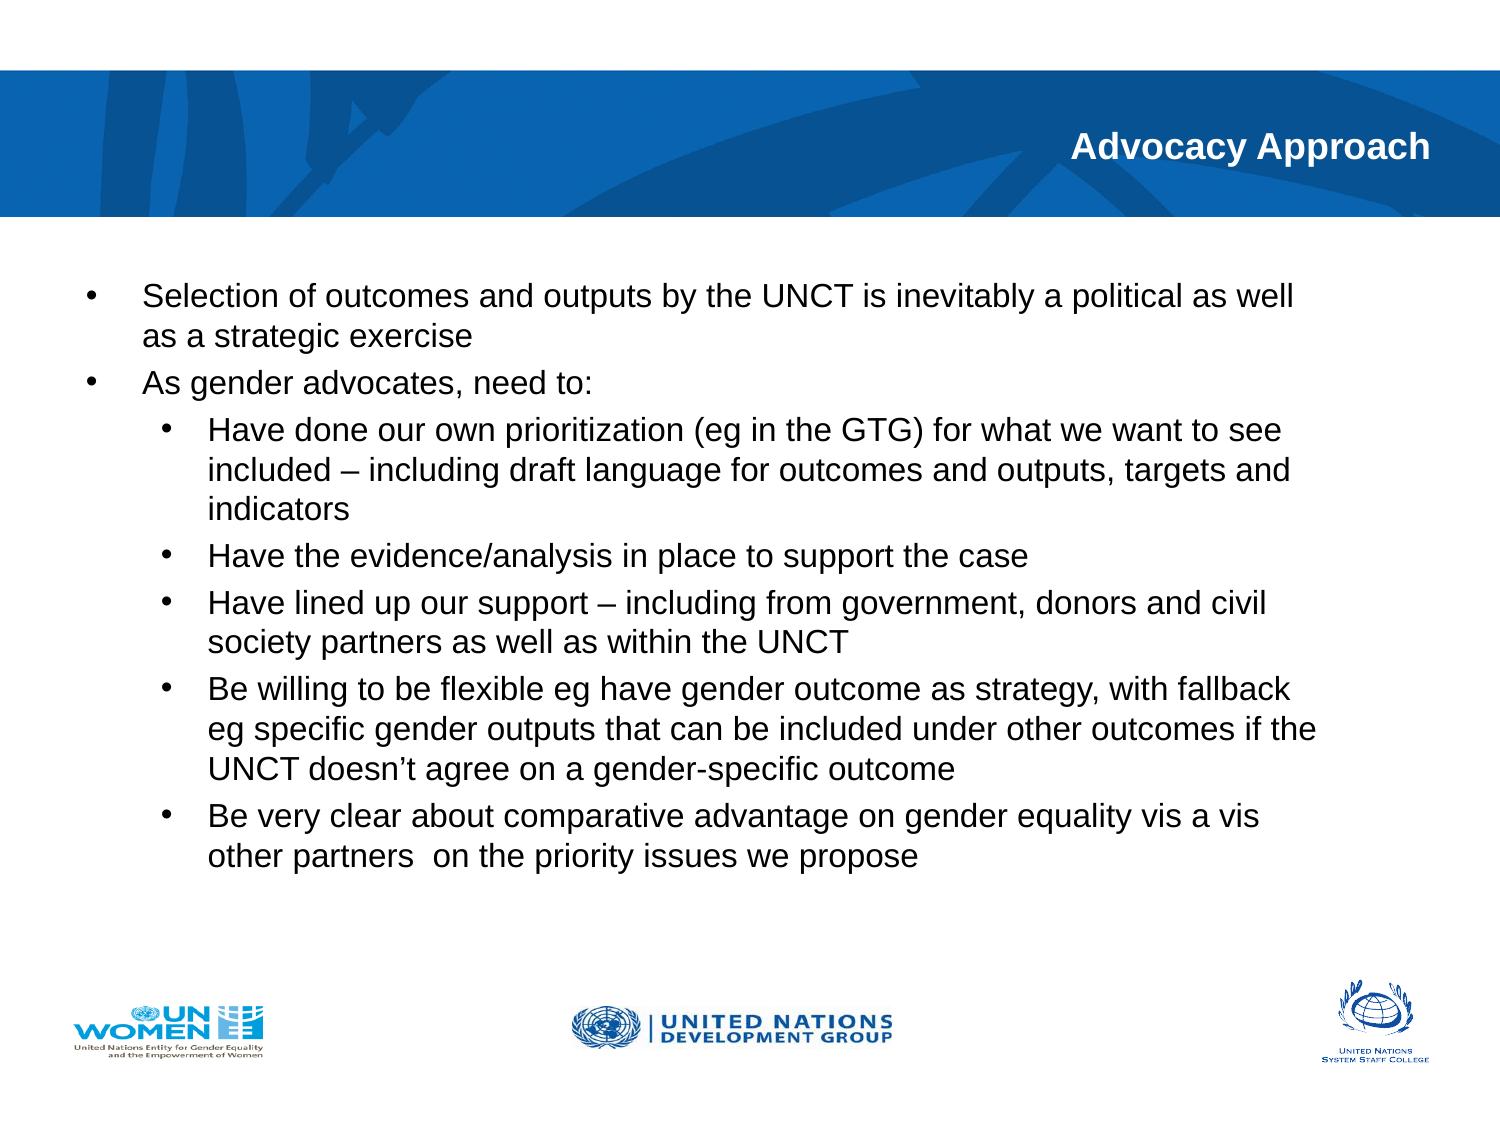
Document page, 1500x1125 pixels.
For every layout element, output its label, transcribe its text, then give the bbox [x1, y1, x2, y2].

list Selection of outcomes and outputs by the UNCT is inevitably a political as well as a strategic exercise As gender advocates, need to: Have done our own prioritization (eg in the GTG) for what we want to see included – including draft language for outcomes and outputs, targets and indicators Have the evidence/analysis in place to support the case Have lined up our support – including from government, donors and civil society partners as well as within the UNCT Be willing to be flexible eg have gender outcome as strategy, with fallback eg specific gender outputs that can be included under other outcomes if the UNCT doesn’t agree on a gender-specific outcome Be very clear about comparative advantage on gender equality vis a vis other partners on the priority issues we propose [70, 267, 1346, 943]
picture [1322, 979, 1429, 1063]
picture [572, 1006, 892, 1049]
title Advocacy Approach [171, 94, 1447, 195]
picture [0, 70, 1500, 217]
picture [170, 1006, 179, 1018]
picture [194, 1006, 204, 1013]
picture [73, 1006, 263, 1059]
